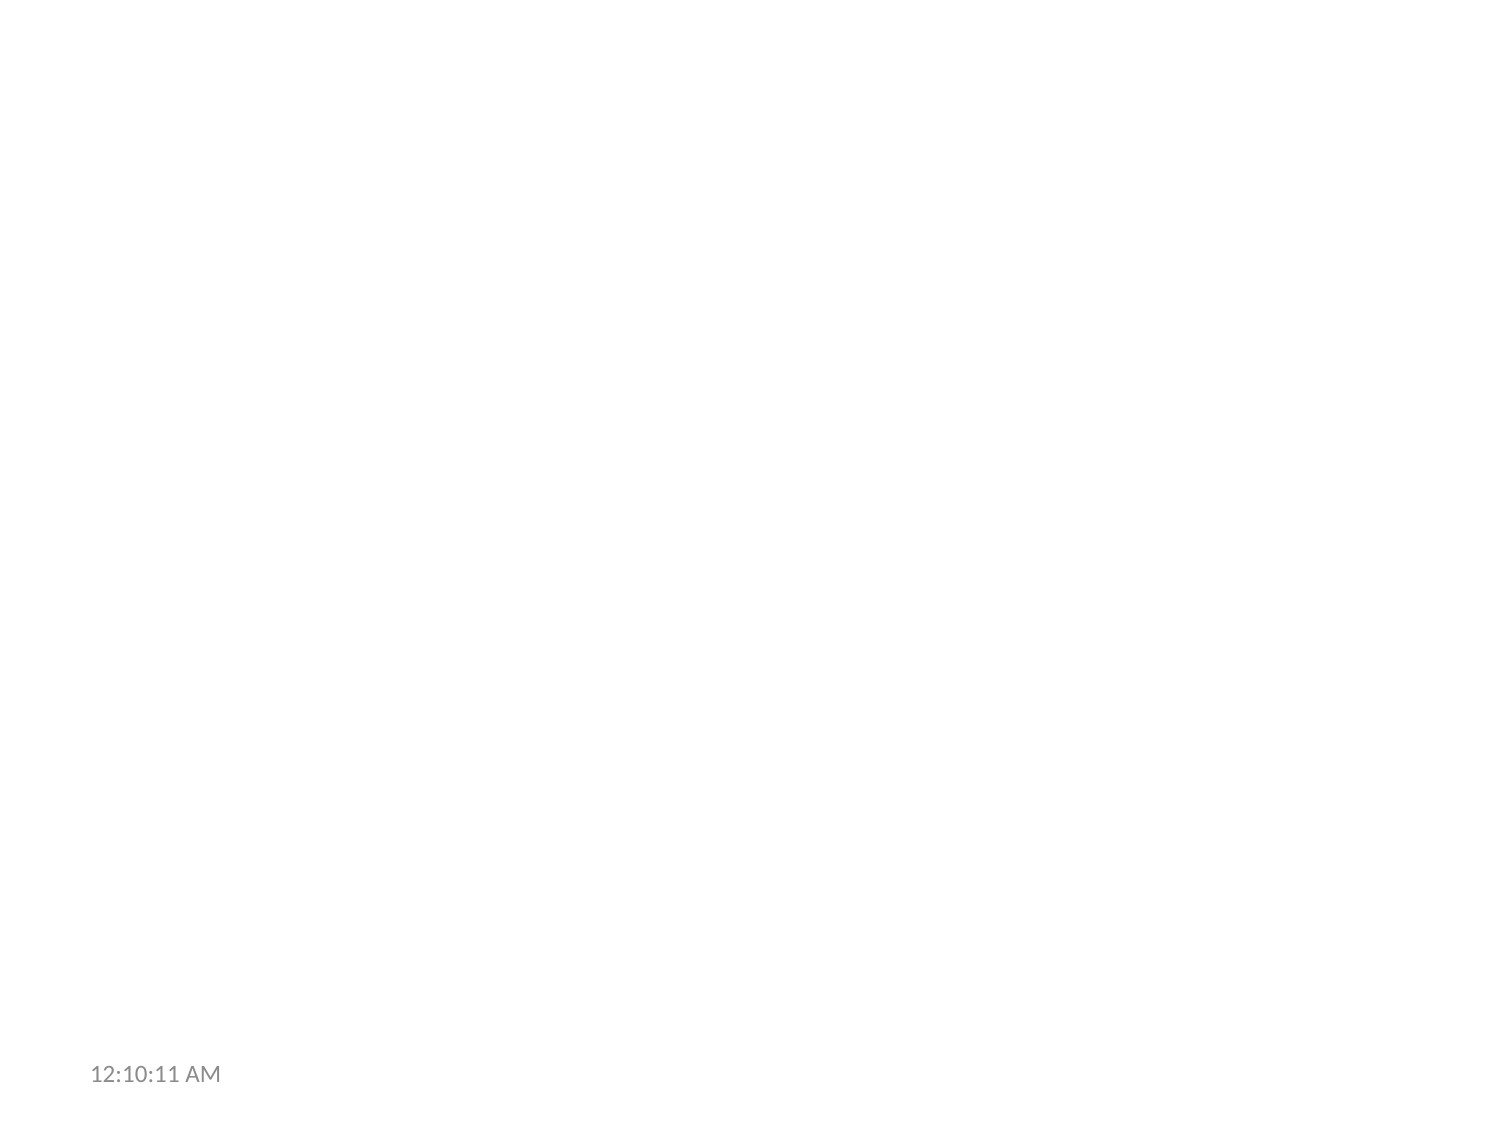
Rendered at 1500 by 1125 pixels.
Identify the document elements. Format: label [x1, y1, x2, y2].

slide_number [75, 1042, 425, 1103]
